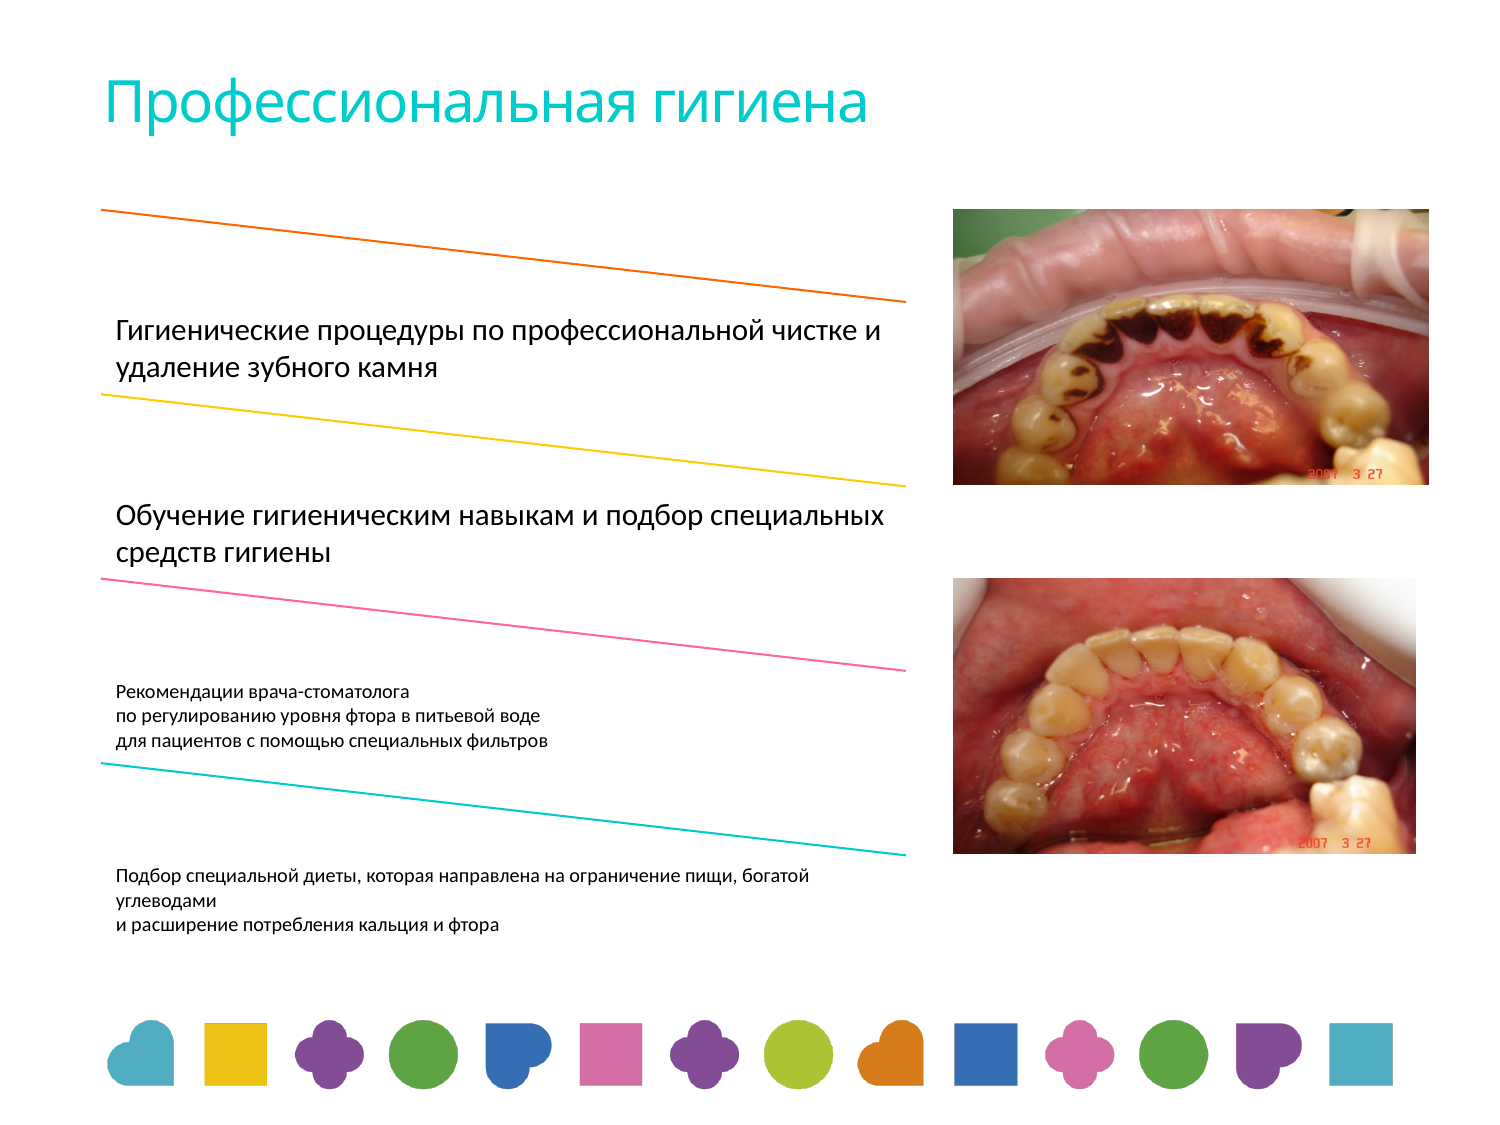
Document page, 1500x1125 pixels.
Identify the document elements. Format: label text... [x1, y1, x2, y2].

picture [953, 209, 1429, 485]
picture [99, 1011, 1400, 1112]
picture [953, 578, 1416, 854]
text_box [100, 209, 906, 948]
title Профессиональная гигиена [103, 59, 1397, 215]
